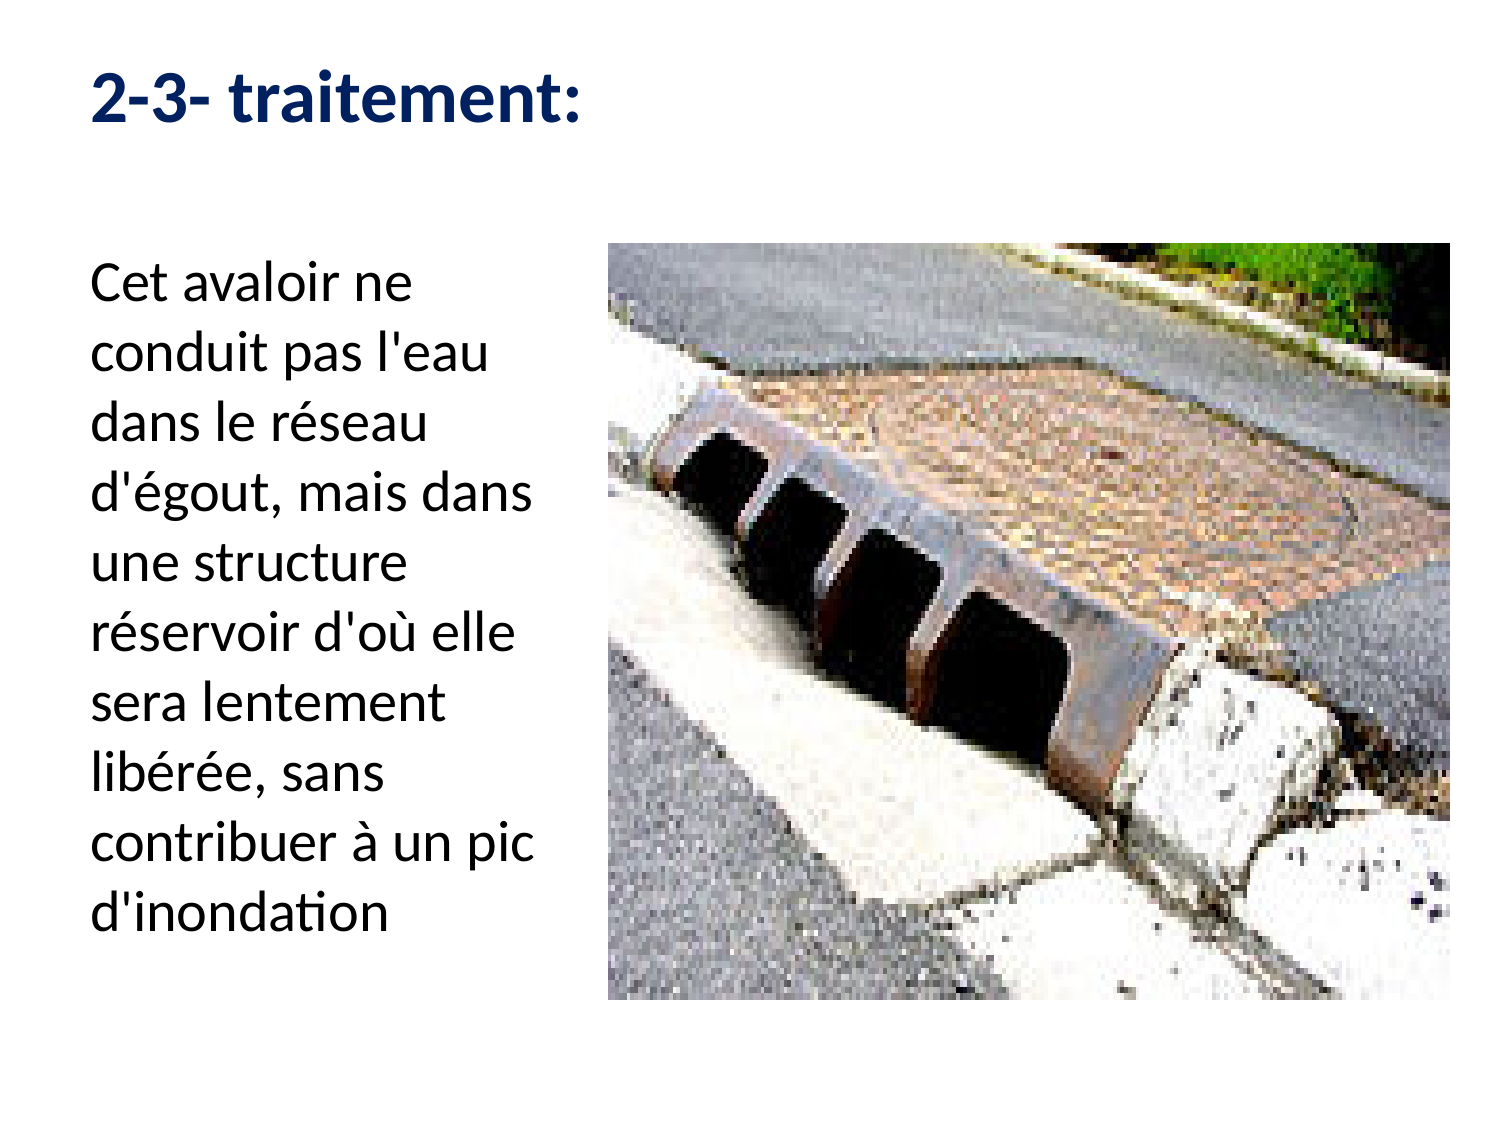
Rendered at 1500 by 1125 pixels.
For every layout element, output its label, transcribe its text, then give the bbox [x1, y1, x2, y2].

list Cet avaloir ne conduit pas l'eau dans le réseau d'égout, mais dans une structure réservoir d'où elle sera lentement libérée, sans contribuer à un pic d'inondation [75, 235, 569, 1005]
title 2-3- traitement: [75, 44, 680, 236]
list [607, 243, 1450, 1000]
